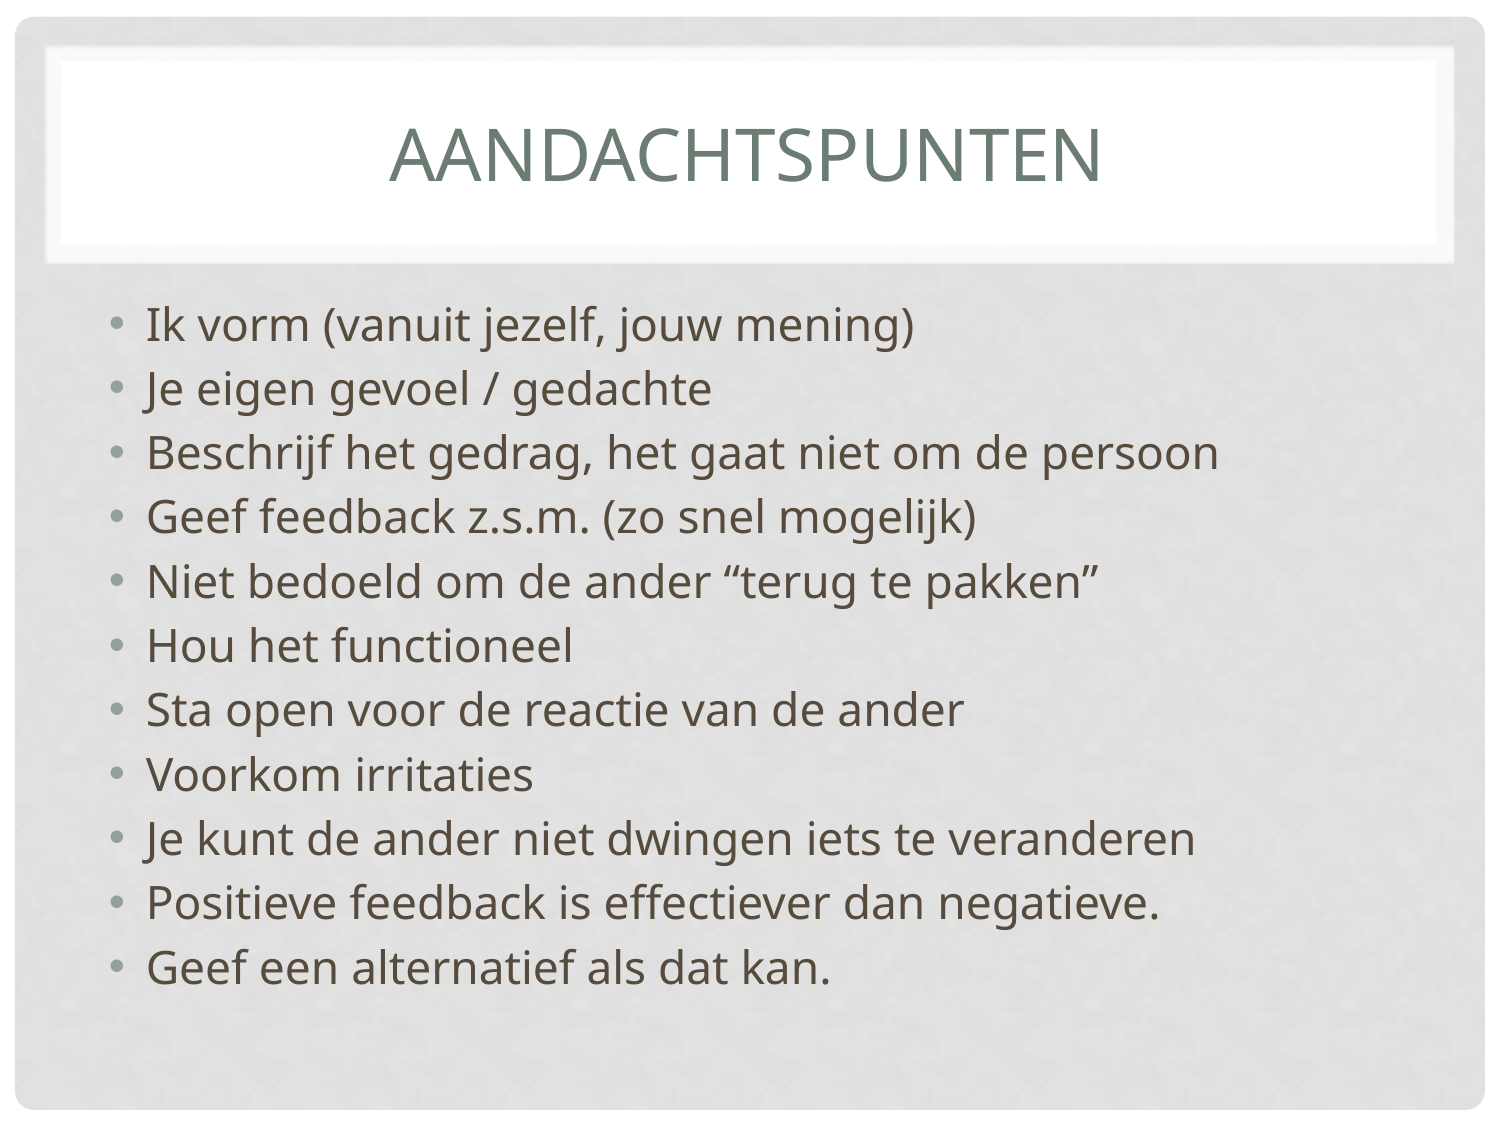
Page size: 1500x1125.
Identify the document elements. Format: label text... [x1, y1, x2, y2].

title aandachtspunten [69, 66, 1425, 238]
list Ik vorm (vanuit jezelf, jouw mening) Je eigen gevoel / gedachte Beschrijf het gedrag, het gaat niet om de persoon Geef feedback z.s.m. (zo snel mogelijk) Niet bedoeld om de ander “terug te pakken” Hou het functioneel Sta open voor de reactie van de ander Voorkom irritaties Je kunt de ander niet dwingen iets te veranderen Positieve feedback is effectiever dan negatieve. Geef een alternatief als dat kan. [75, 287, 1425, 1005]
